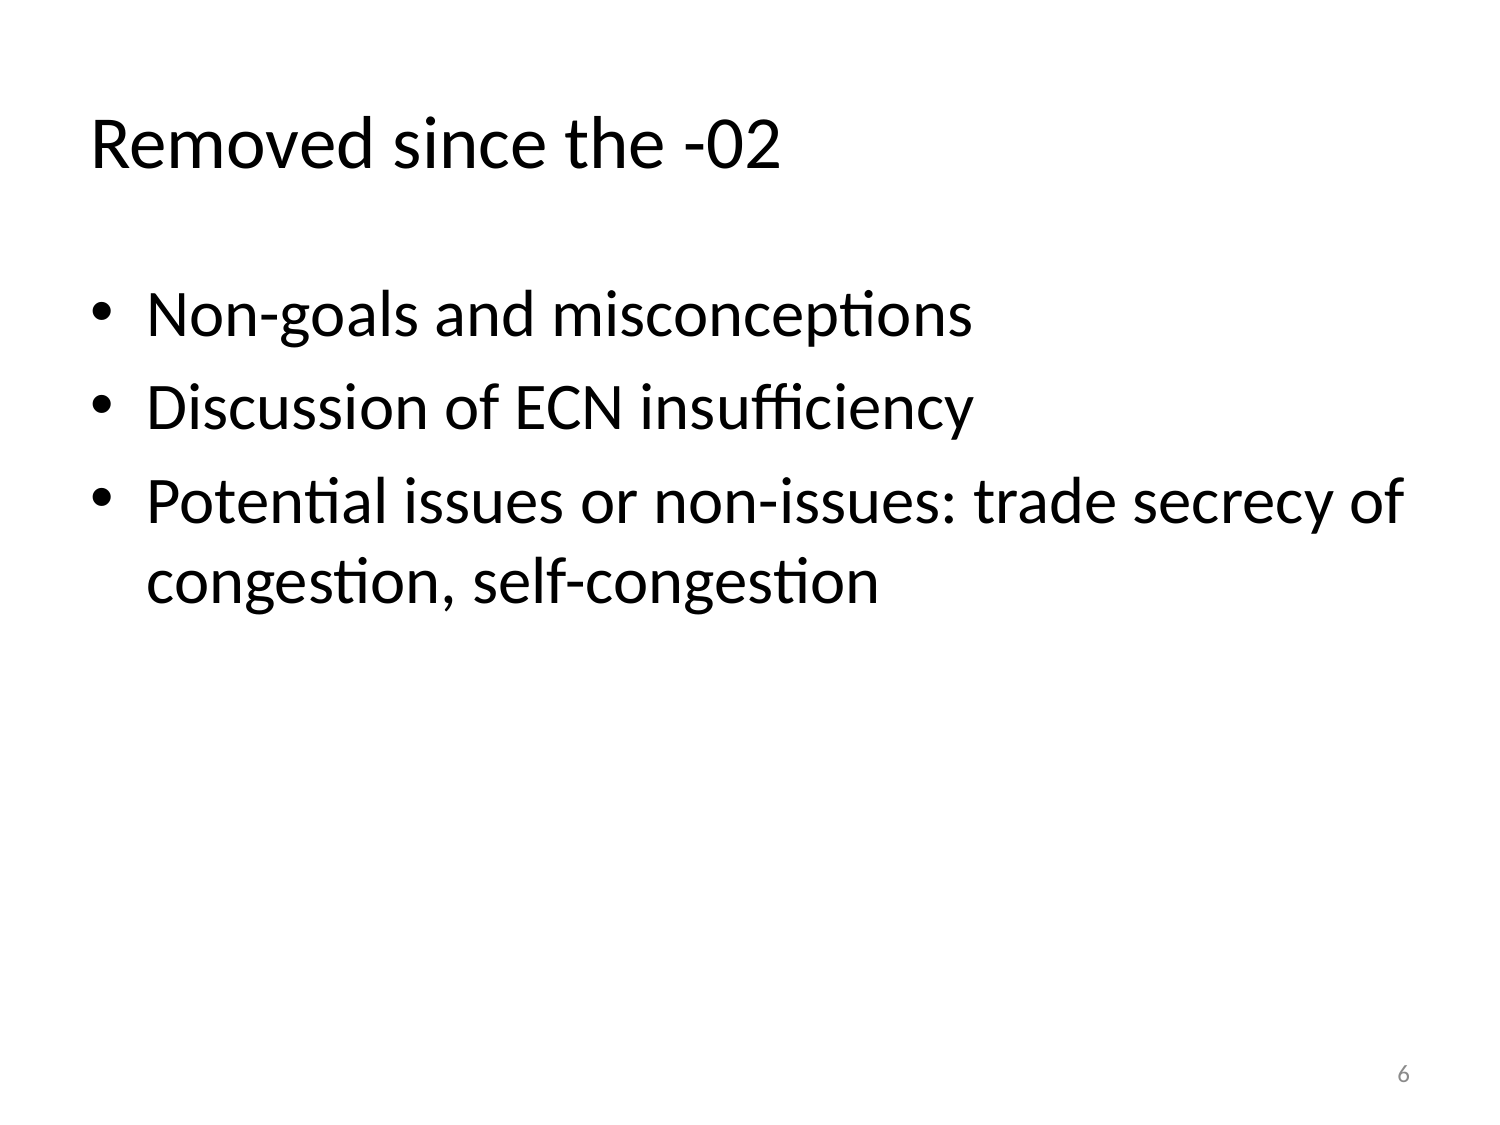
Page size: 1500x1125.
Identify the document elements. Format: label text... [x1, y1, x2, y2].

title Removed since the -02 [75, 45, 1425, 233]
list Non-goals and misconceptions Discussion of ECN insufficiency Potential issues or non-issues: trade secrecy of congestion, self-congestion [75, 262, 1425, 1005]
slide_number 6 [1074, 1042, 1425, 1103]
